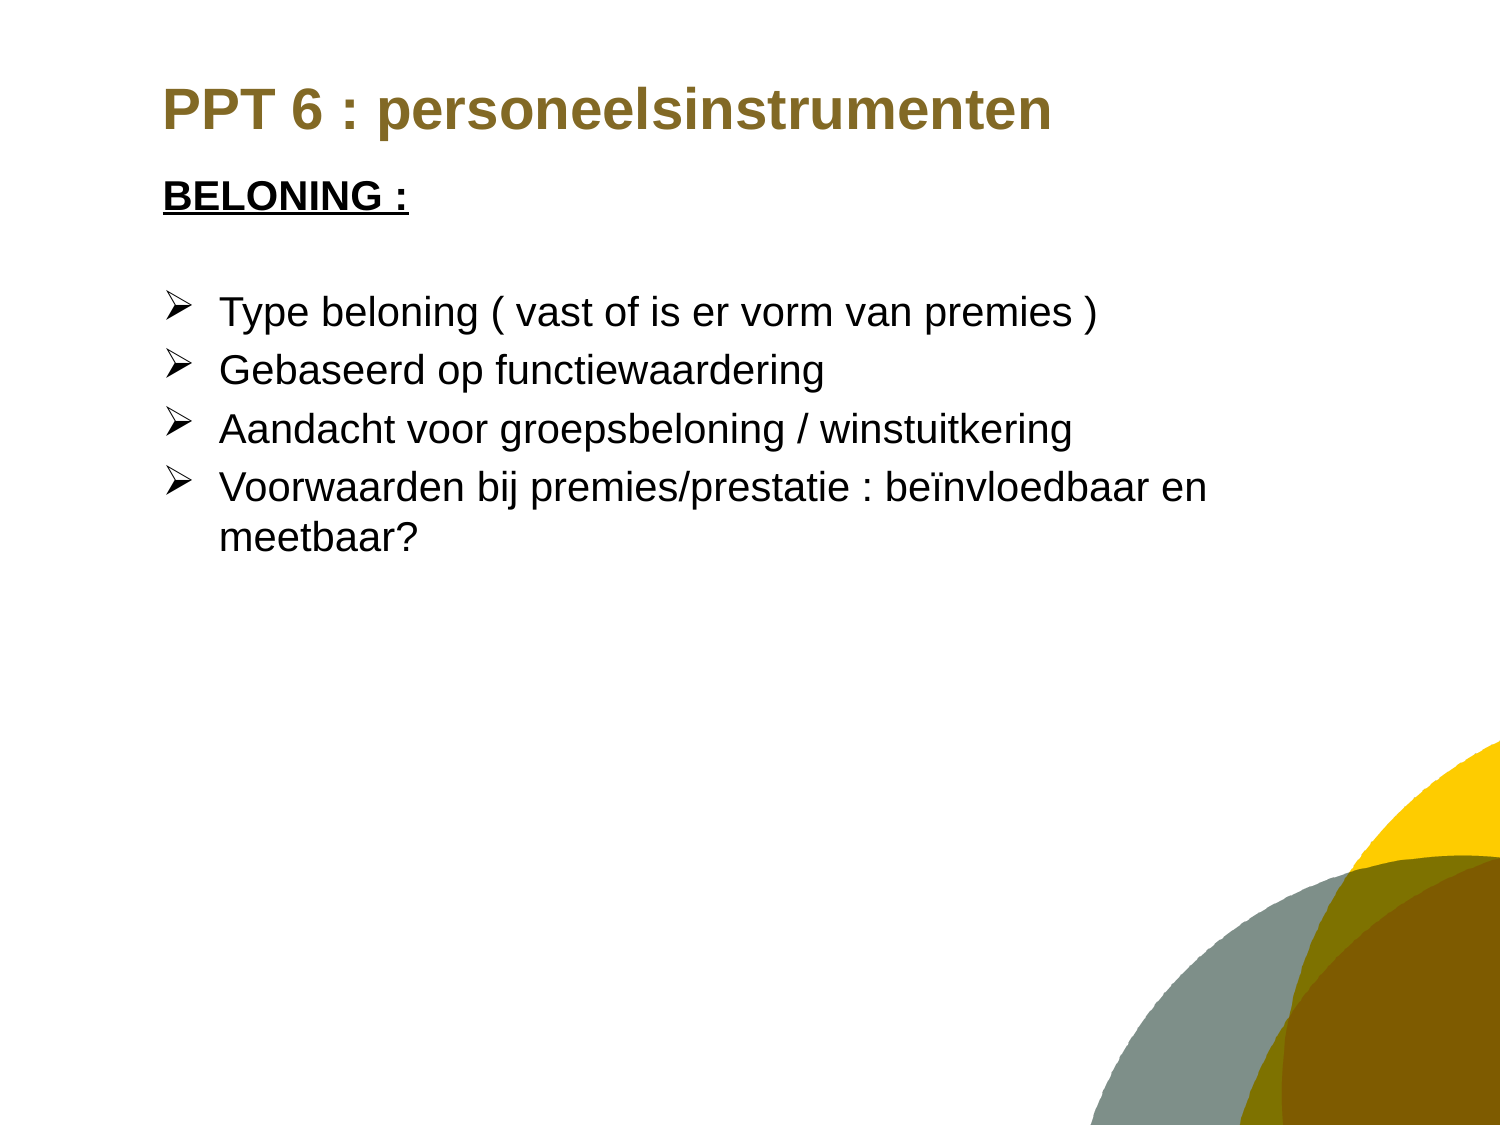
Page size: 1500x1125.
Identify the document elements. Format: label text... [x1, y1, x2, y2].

picture [66, 727, 1500, 1125]
list BELONING : Type beloning ( vast of is er vorm van premies ) Gebaseerd op functiewaardering Aandacht voor groepsbeloning / winstuitkering Voorwaarden bij premies/prestatie : beïnvloedbaar en meetbaar? [147, 160, 1414, 994]
title PPT 6 : personeelsinstrumenten [147, 54, 1414, 149]
